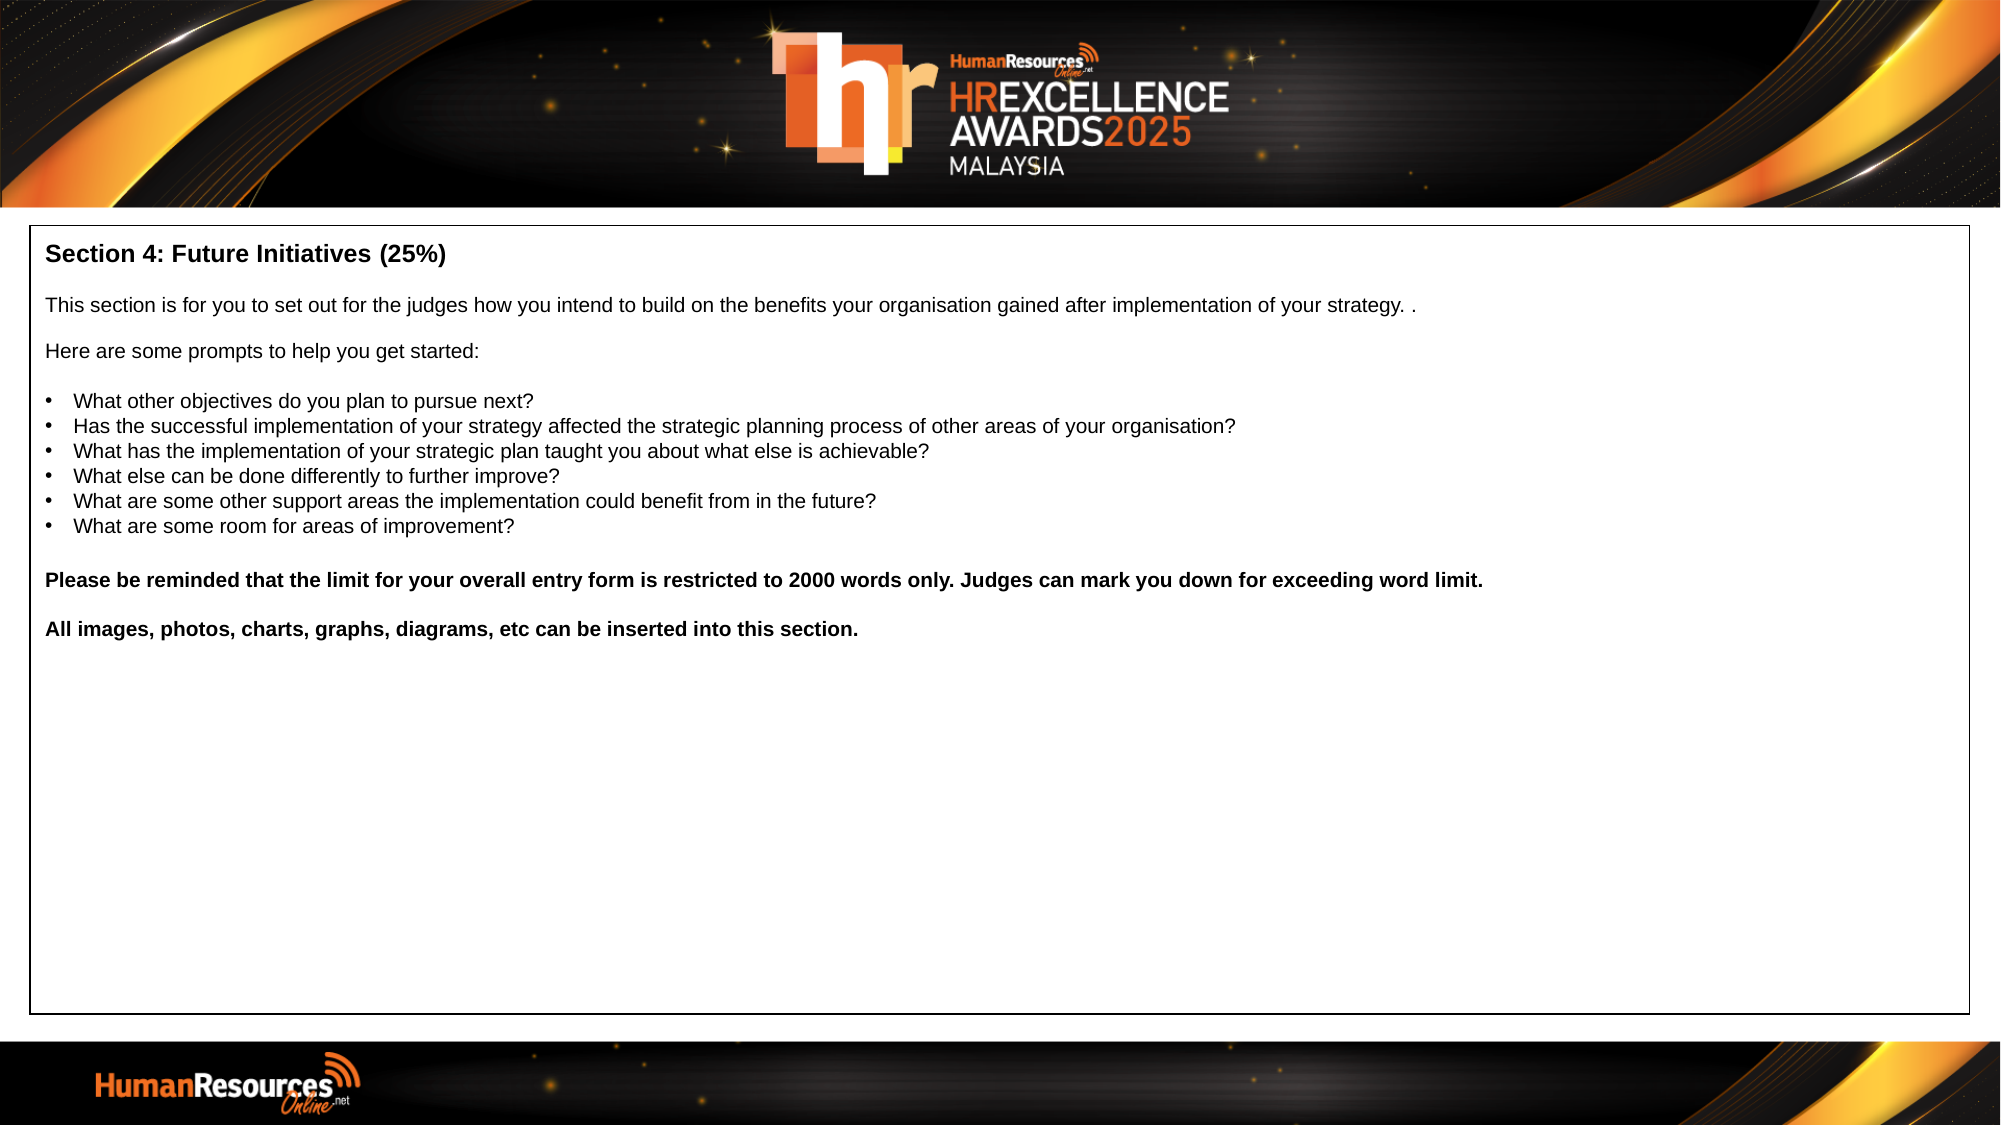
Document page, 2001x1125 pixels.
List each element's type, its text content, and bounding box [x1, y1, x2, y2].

text_box Section 4: Future Initiatives (25%) This section is for you to set out for the judges how you intend to build on the benefits your organisation gained after implementation of your strategy. . Here are some prompts to help you get started: What other objectives do you plan to pursue next? Has the successful implementation of your strategy affected the strategic planning process of other areas of your organisation? What has the implementation of your strategic plan taught you about what else is achievable? What else can be done differently to further improve? What are some other support areas the implementation could benefit from in the future? What are some room for areas of improvement? Please be reminded that the limit for your overall entry form is restricted to 2000 words only. Judges can mark you down for exceeding word limit. All images, photos, charts, graphs, diagrams, etc can be inserted into this section. [30, 225, 1970, 1014]
picture [0, 0, 2001, 1125]
